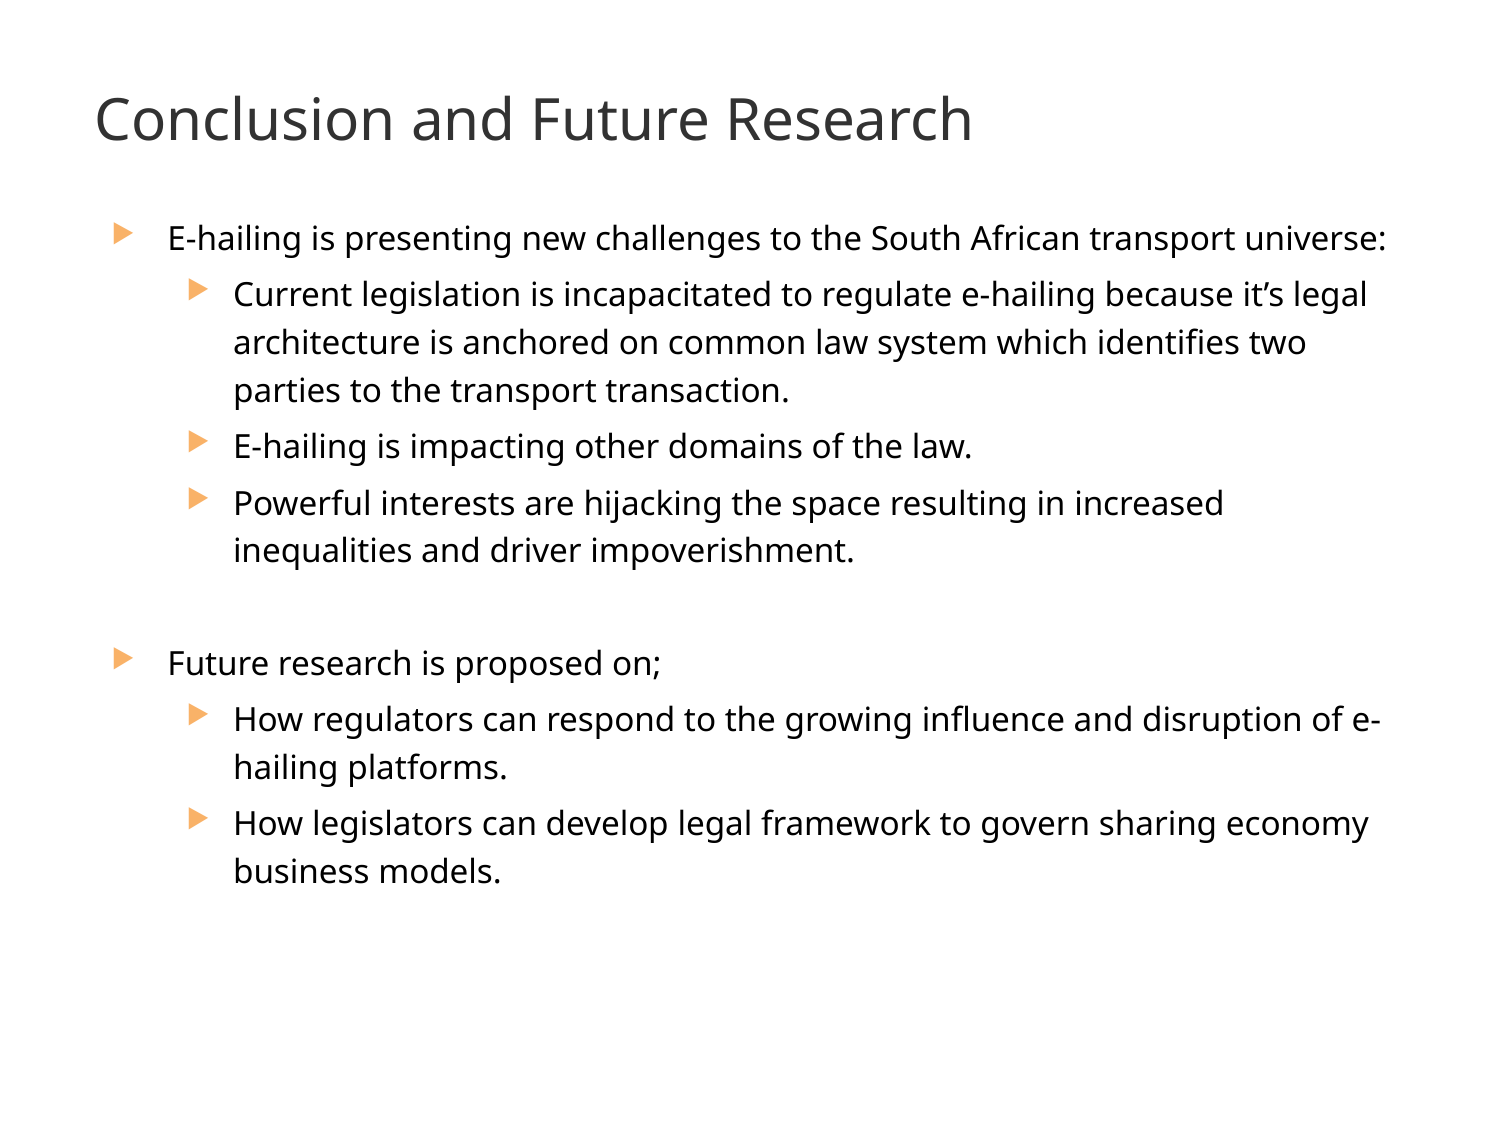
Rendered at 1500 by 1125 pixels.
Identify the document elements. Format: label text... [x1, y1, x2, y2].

title Conclusion and Future Research [79, 74, 1237, 201]
list E-hailing is presenting new challenges to the South African transport universe: Current legislation is incapacitated to regulate e-hailing because it’s legal architecture is anchored on common law system which identifies two parties to the transport transaction. E-hailing is impacting other domains of the law. Powerful interests are hijacking the space resulting in increased inequalities and driver impoverishment. Future research is proposed on; How regulators can respond to the growing influence and disruption of e-hailing platforms. How legislators can develop legal framework to govern sharing economy business models. [96, 173, 1414, 1021]
